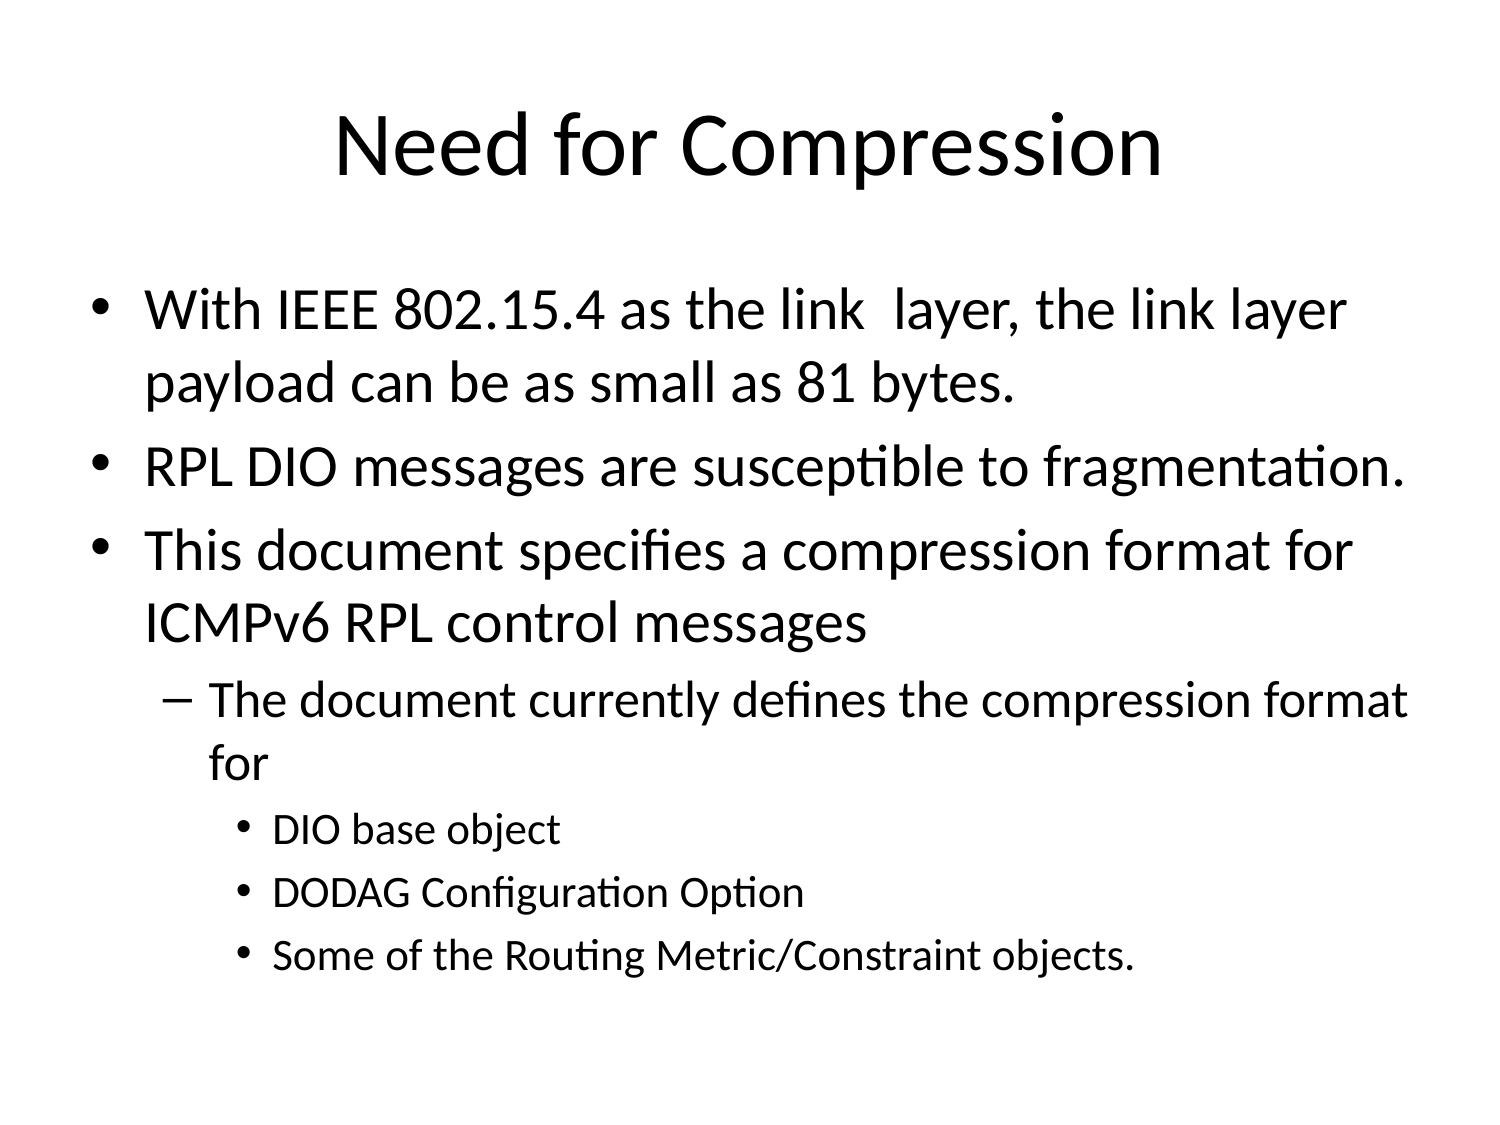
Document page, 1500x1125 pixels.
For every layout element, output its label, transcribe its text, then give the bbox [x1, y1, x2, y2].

title Need for Compression [75, 45, 1425, 233]
list With IEEE 802.15.4 as the link layer, the link layer payload can be as small as 81 bytes. RPL DIO messages are susceptible to fragmentation. This document specifies a compression format for ICMPv6 RPL control messages The document currently defines the compression format for DIO base object DODAG Configuration Option Some of the Routing Metric/Constraint objects. [75, 262, 1425, 1005]
